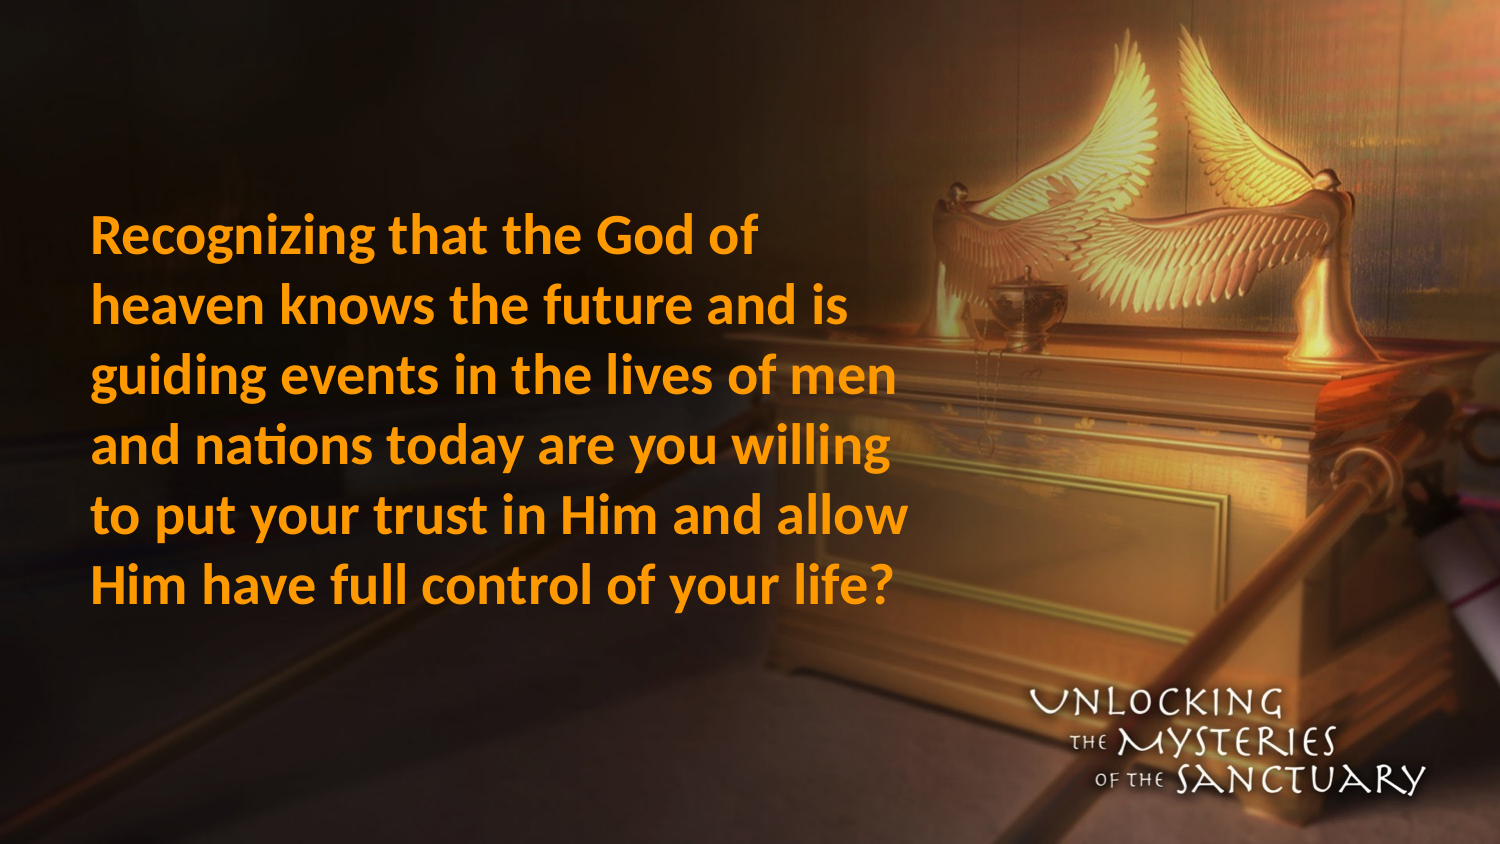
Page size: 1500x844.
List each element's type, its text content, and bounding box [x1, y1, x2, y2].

list Recognizing that the God of heaven knows the future and is guiding events in the lives of men and nations today are you willing to put your trust in Him and allow Him have full control of your life? [75, 188, 957, 754]
picture [0, 0, 1500, 844]
